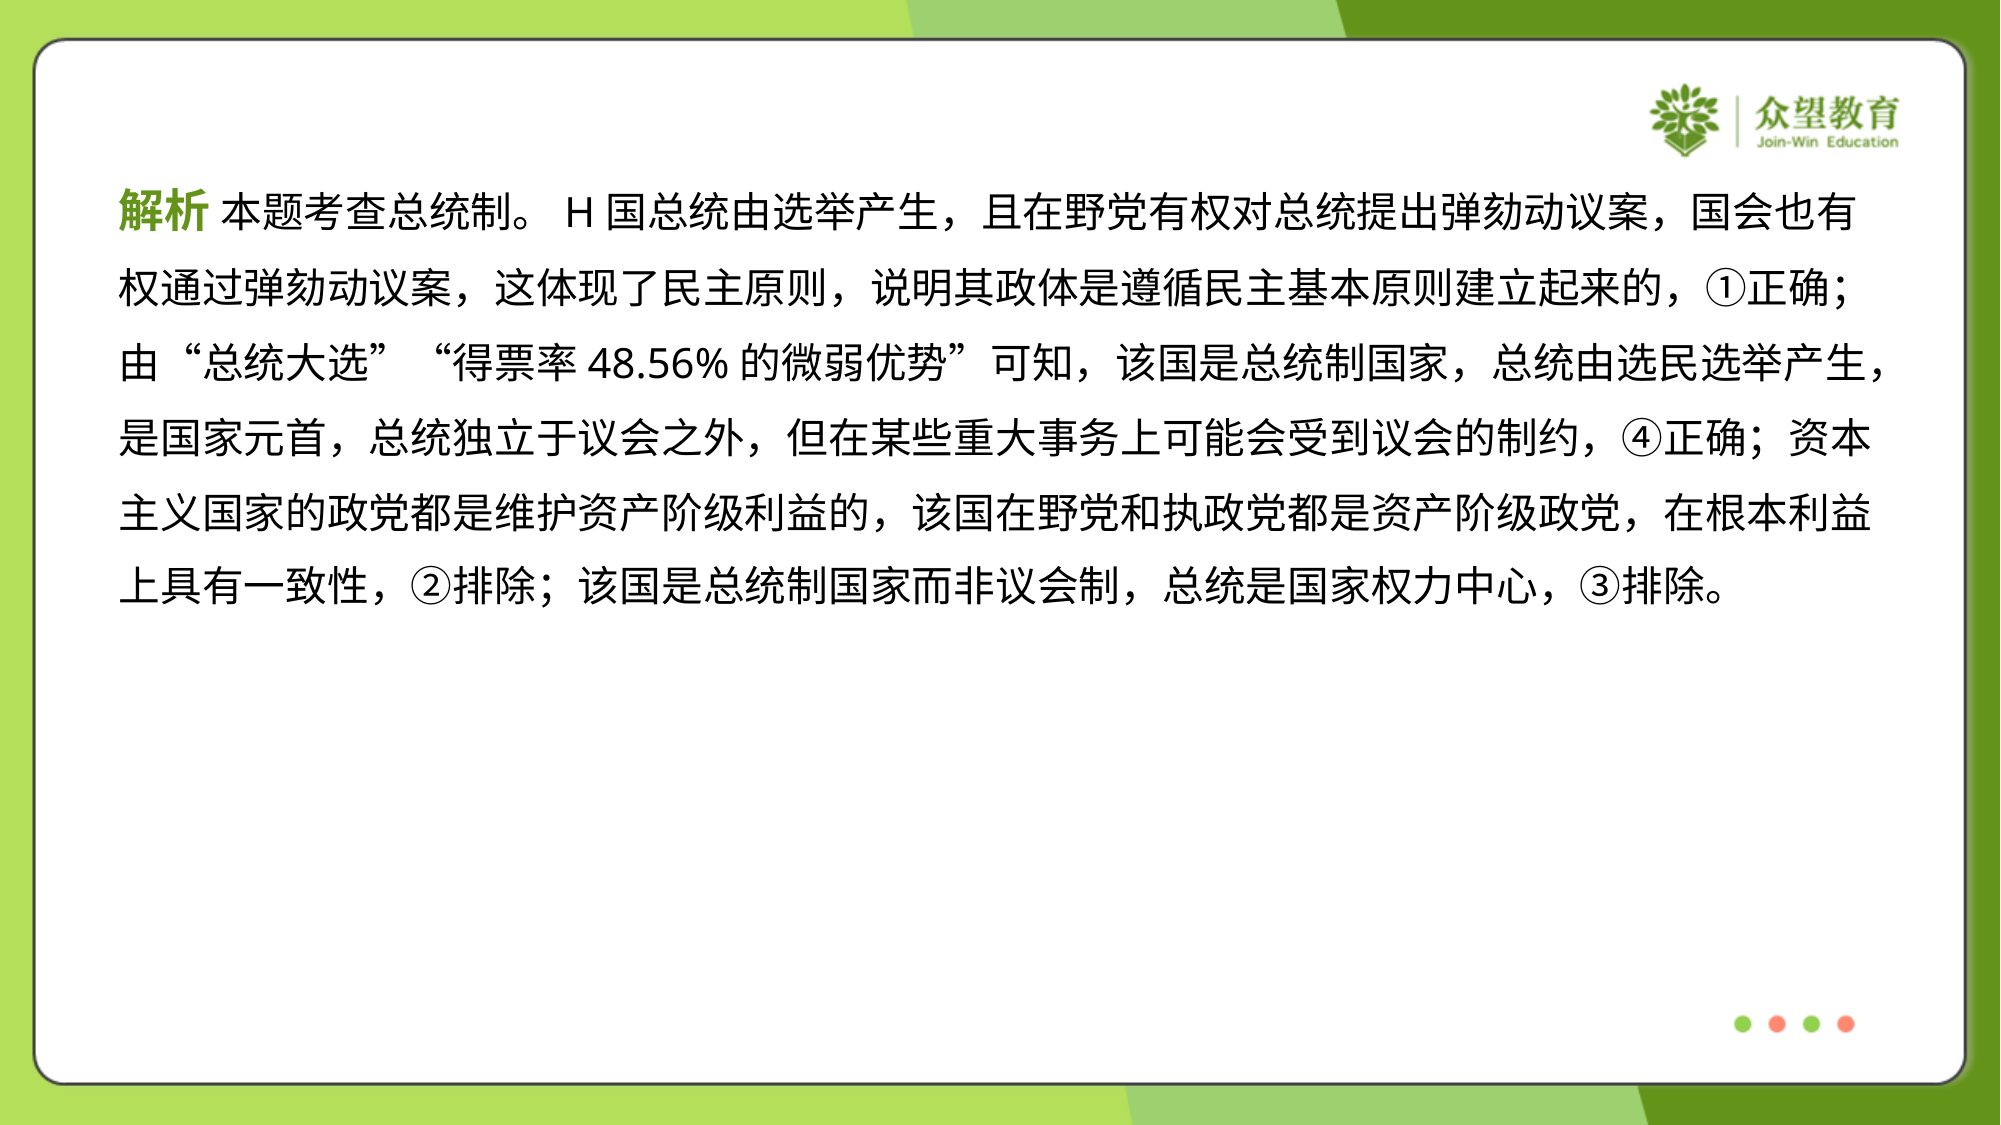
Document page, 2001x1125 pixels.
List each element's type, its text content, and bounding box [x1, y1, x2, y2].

picture [0, 0, 2000, 1125]
text_box 解析 本题考查总统制。H国总统由选举产生，且在野党有权对总统提出弹劾动议案，国会也有 权通过弹劾动议案，这体现了民主原则，说明其政体是遵循民主基本原则建立起来的，①正确； 由“总统大选”“得票率48.56%的微弱优势”可知，该国是总统制国家，总统由选民选举产生， 是国家元首，总统独立于议会之外，但在某些重大事务上可能会受到议会的制约，④正确；资本 主义国家的政党都是维护资产阶级利益的，该国在野党和执政党都是资产阶级政党，在根本利益 上具有一致性，②排除；该国是总统制国家而非议会制，总统是国家权力中心，③排除。 [118, 159, 1883, 602]
